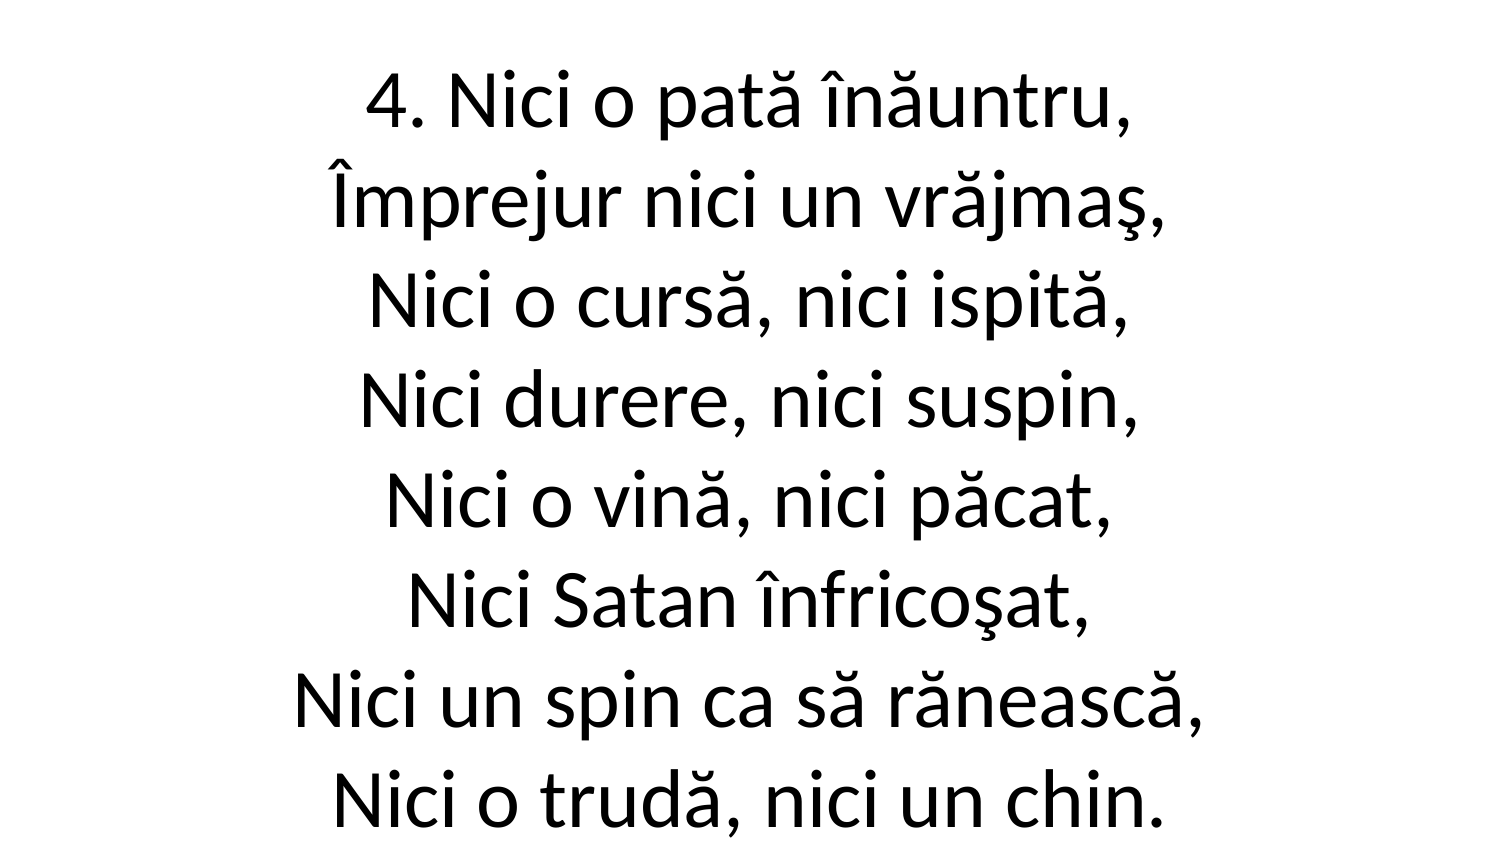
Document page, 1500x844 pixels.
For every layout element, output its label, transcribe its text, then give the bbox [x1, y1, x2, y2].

text_box 4. Nici o pată înăuntru, Împrejur nici un vrăjmaş, Nici o cursă, nici ispită, Nici durere, nici suspin, Nici o vină, nici păcat, Nici Satan înfricoşat, Nici un spin ca să rănească, Nici o trudă, nici un chin. [277, 0, 1223, 844]
